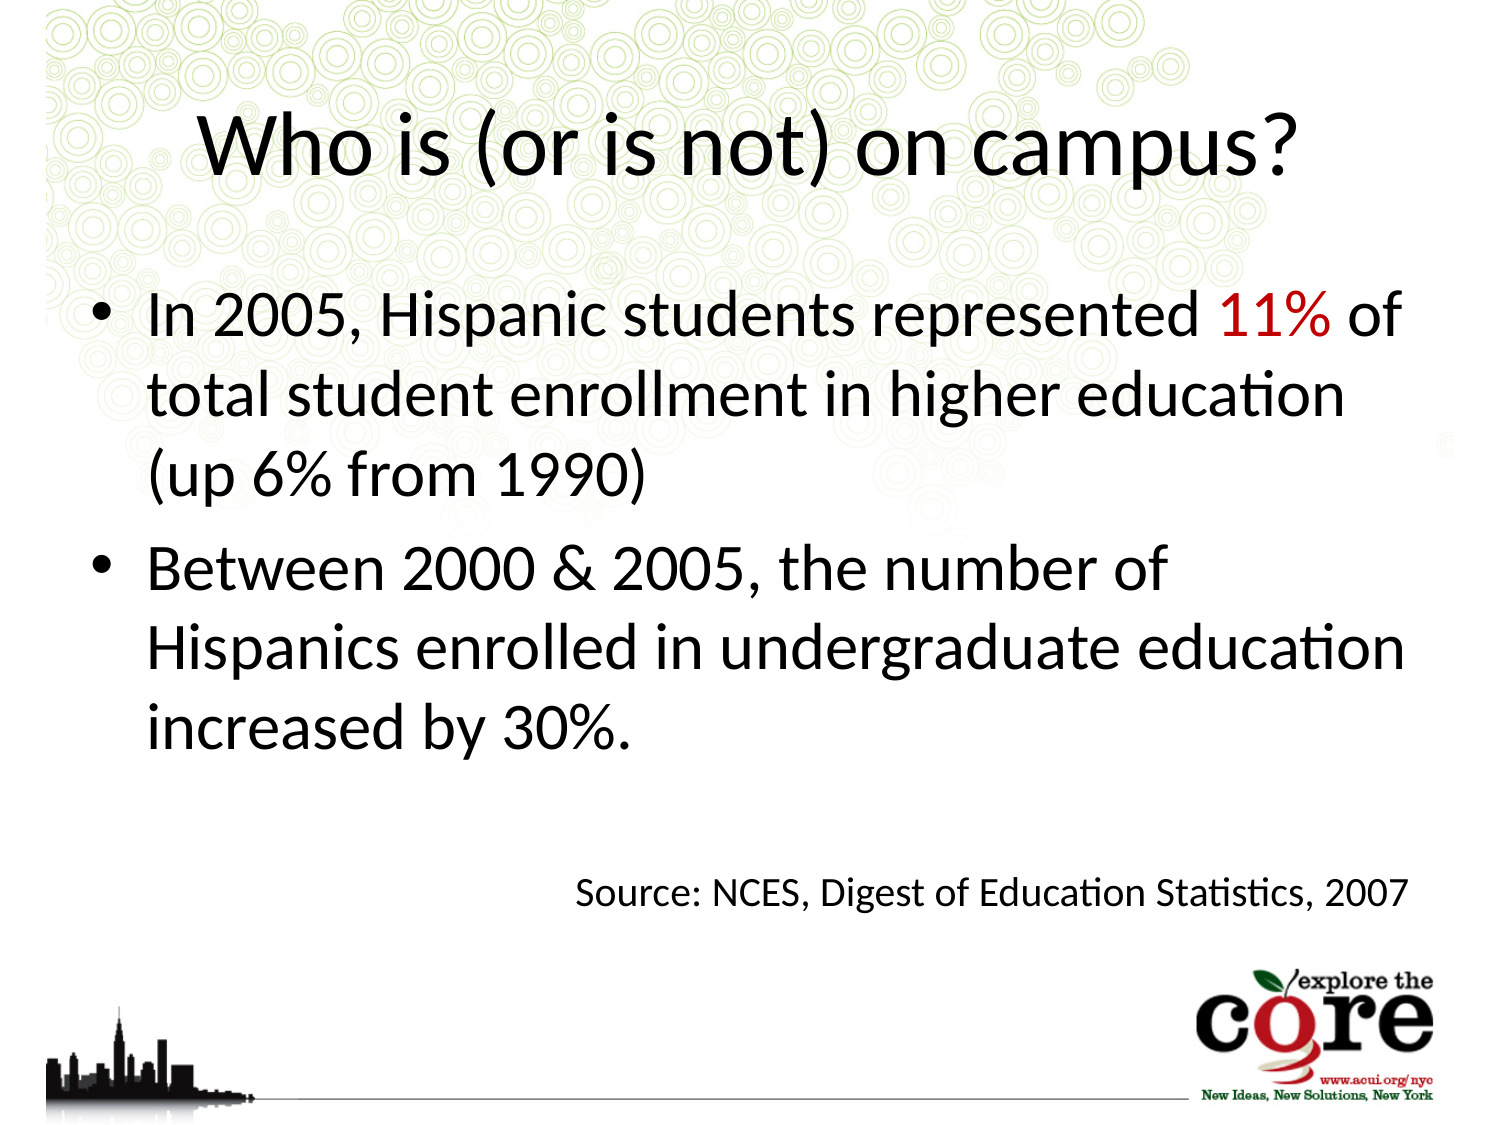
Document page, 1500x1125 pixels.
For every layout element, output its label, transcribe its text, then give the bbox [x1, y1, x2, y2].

list In 2005, Hispanic students represented 11% of total student enrollment in higher education (up 6% from 1990) Between 2000 & 2005, the number of Hispanics enrolled in undergraduate education increased by 30%. Source: NCES, Digest of Education Statistics, 2007 [74, 262, 1426, 1006]
picture [46, 0, 1454, 1125]
title Who is (or is not) on campus? [74, 44, 1426, 233]
